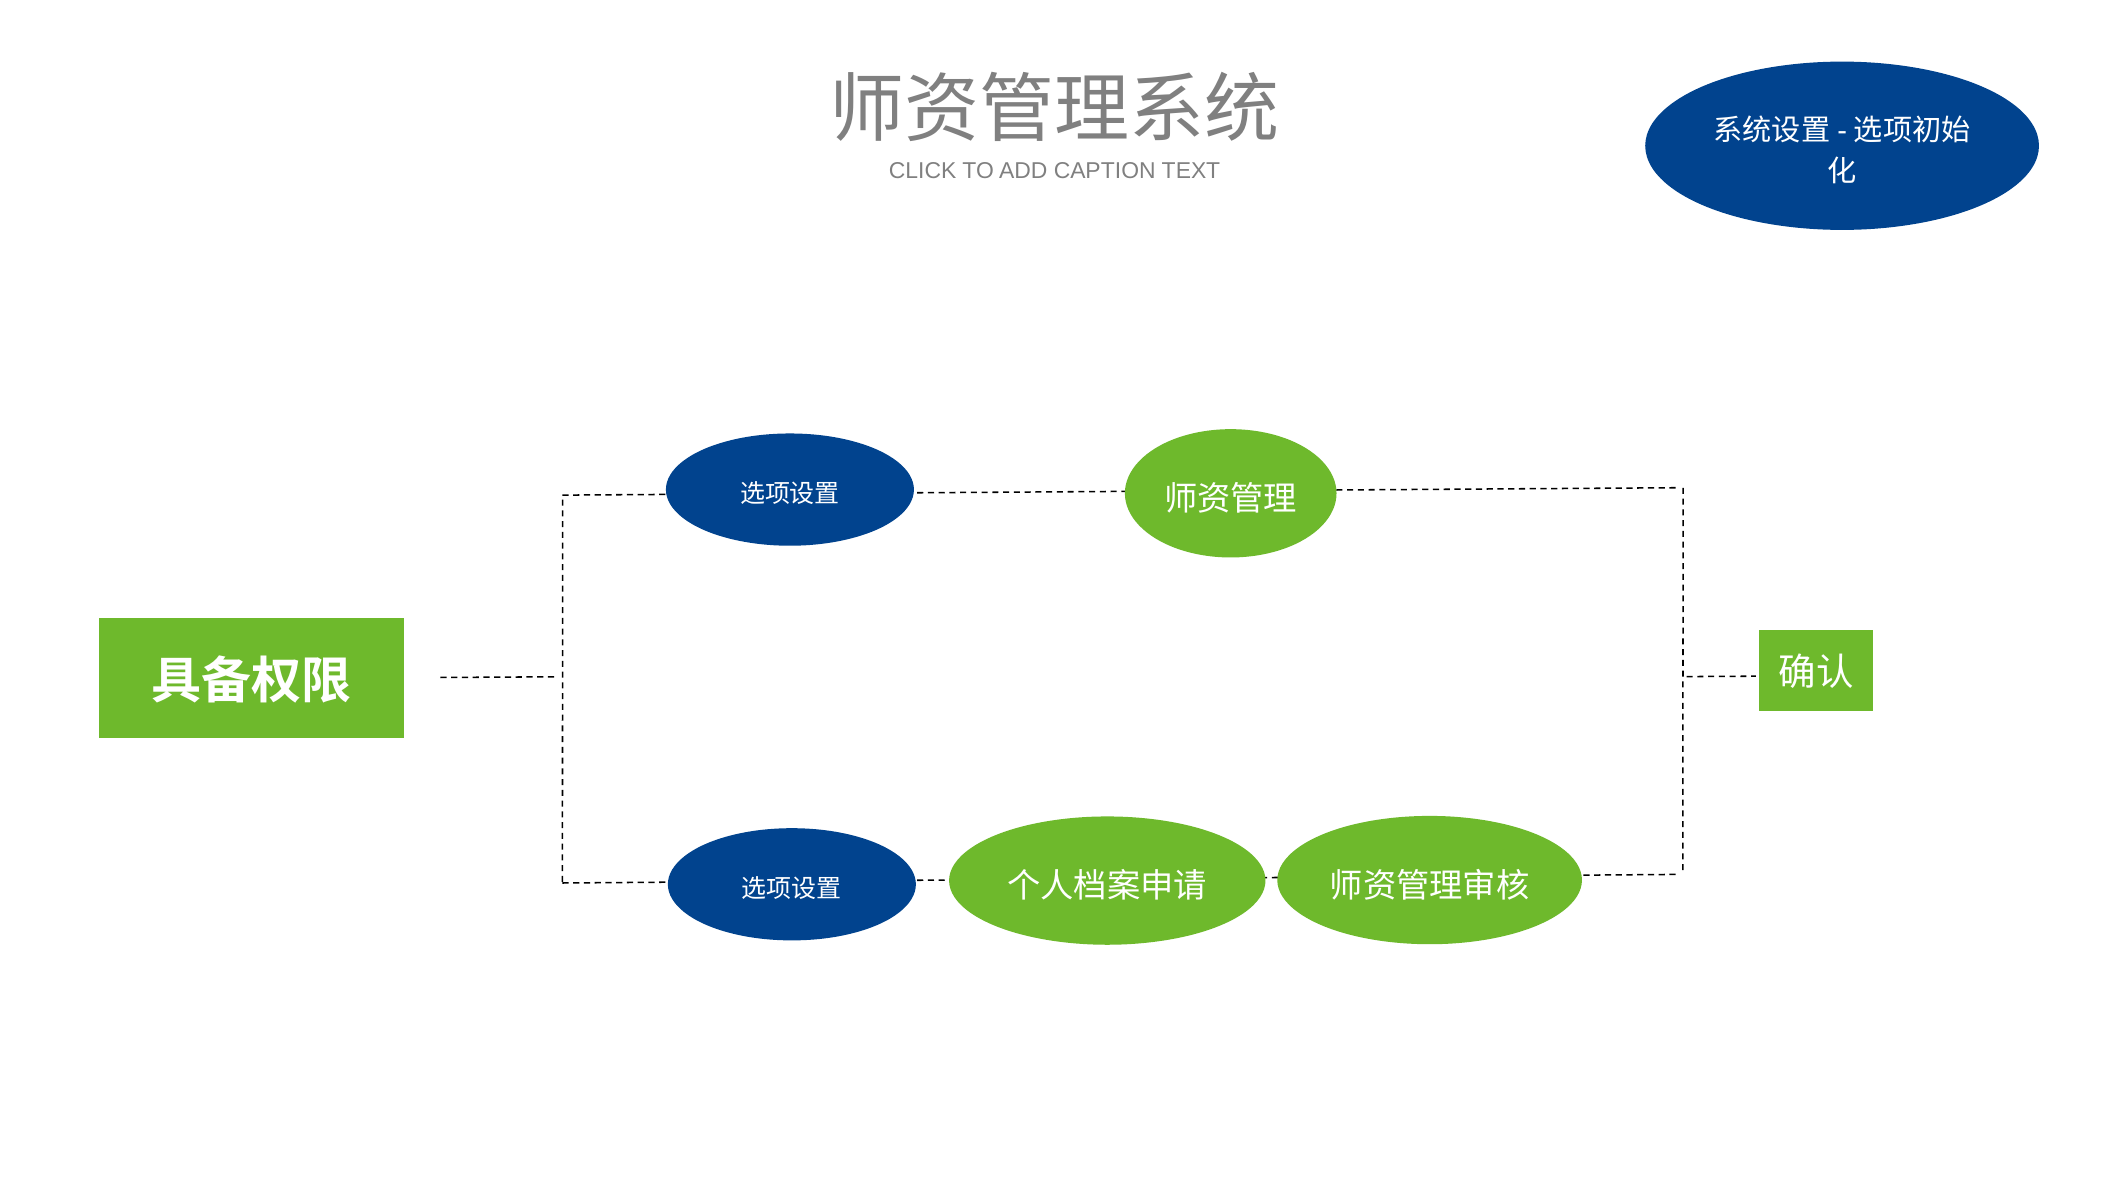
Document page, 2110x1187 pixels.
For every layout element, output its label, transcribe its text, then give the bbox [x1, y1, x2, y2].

text_box 师资管理审核 [1278, 815, 1582, 874]
text_box 确认 [1756, 682, 1876, 714]
text_box 确认 [1756, 627, 1876, 681]
text_box 系统设置-选项初始化 [1645, 61, 2039, 230]
text_box 选项设置 [666, 496, 914, 546]
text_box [562, 874, 1676, 884]
text_box 选项设置 [667, 884, 916, 941]
text_box 选项设置 [669, 828, 914, 874]
text_box CLICK TO ADD CAPTION TEXT [865, 155, 1245, 183]
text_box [562, 487, 1676, 496]
text_box 师资管理 [1125, 429, 1336, 487]
text_box 师资管理 [1125, 496, 1337, 558]
text_box 师资管理审核 [1277, 884, 1582, 945]
text_box 选项设置 [666, 433, 914, 487]
text_box 个人档案申请 [949, 884, 1266, 945]
text_box 个人档案申请 [949, 816, 1265, 874]
text_box 具备权限 [96, 615, 407, 741]
text_box 师资管理系统 [808, 60, 1301, 151]
